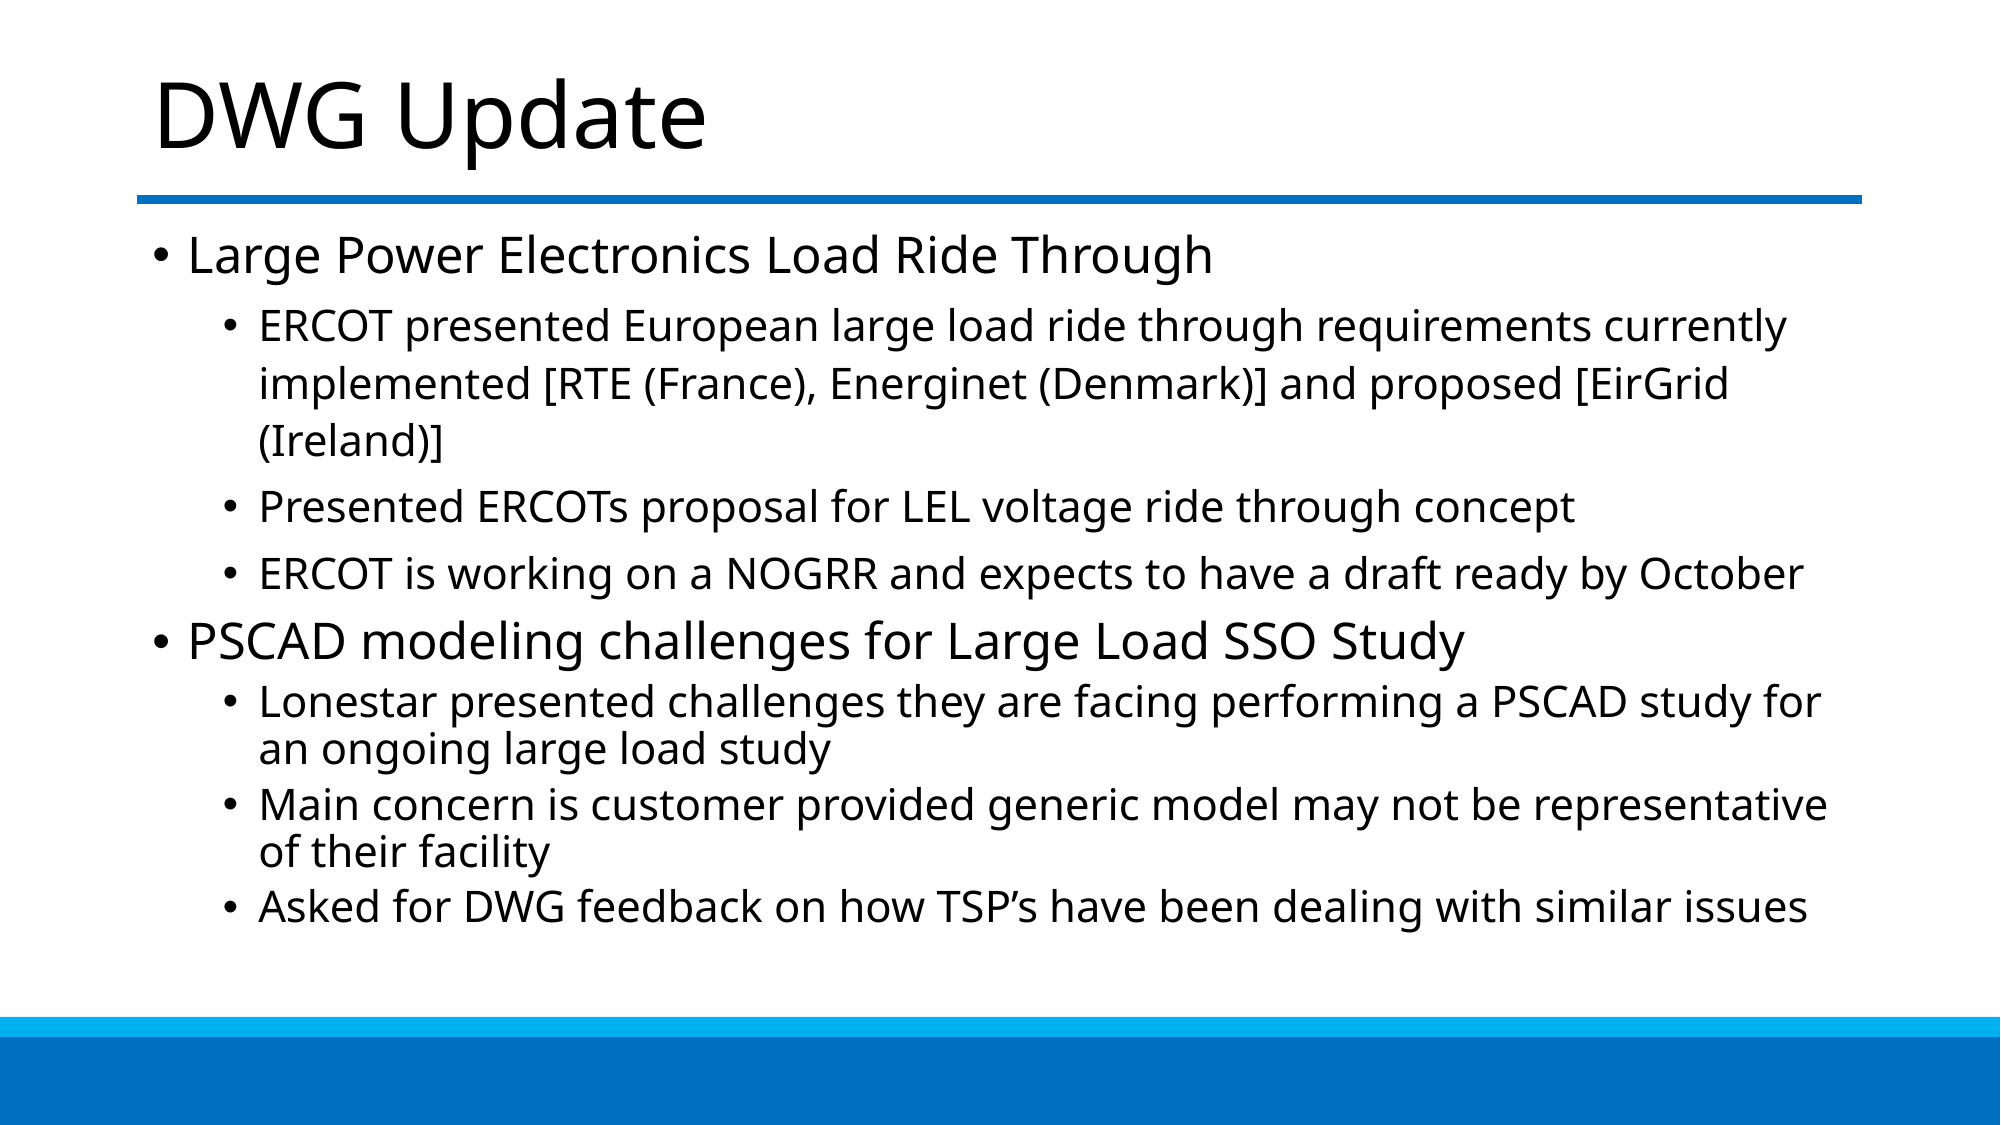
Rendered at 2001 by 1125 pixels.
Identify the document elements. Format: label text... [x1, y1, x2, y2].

title DWG Update [137, 59, 1863, 178]
list Large Power Electronics Load Ride Through ERCOT presented European large load ride through requirements currently implemented [RTE (France), Energinet (Denmark)] and proposed [EirGrid (Ireland)] Presented ERCOTs proposal for LEL voltage ride through concept ERCOT is working on a NOGRR and expects to have a draft ready by October PSCAD modeling challenges for Large Load SSO Study Lonestar presented challenges they are facing performing a PSCAD study for an ongoing large load study Main concern is customer provided generic model may not be representative of their facility Asked for DWG feedback on how TSP’s have been dealing with similar issues [137, 222, 1863, 1014]
